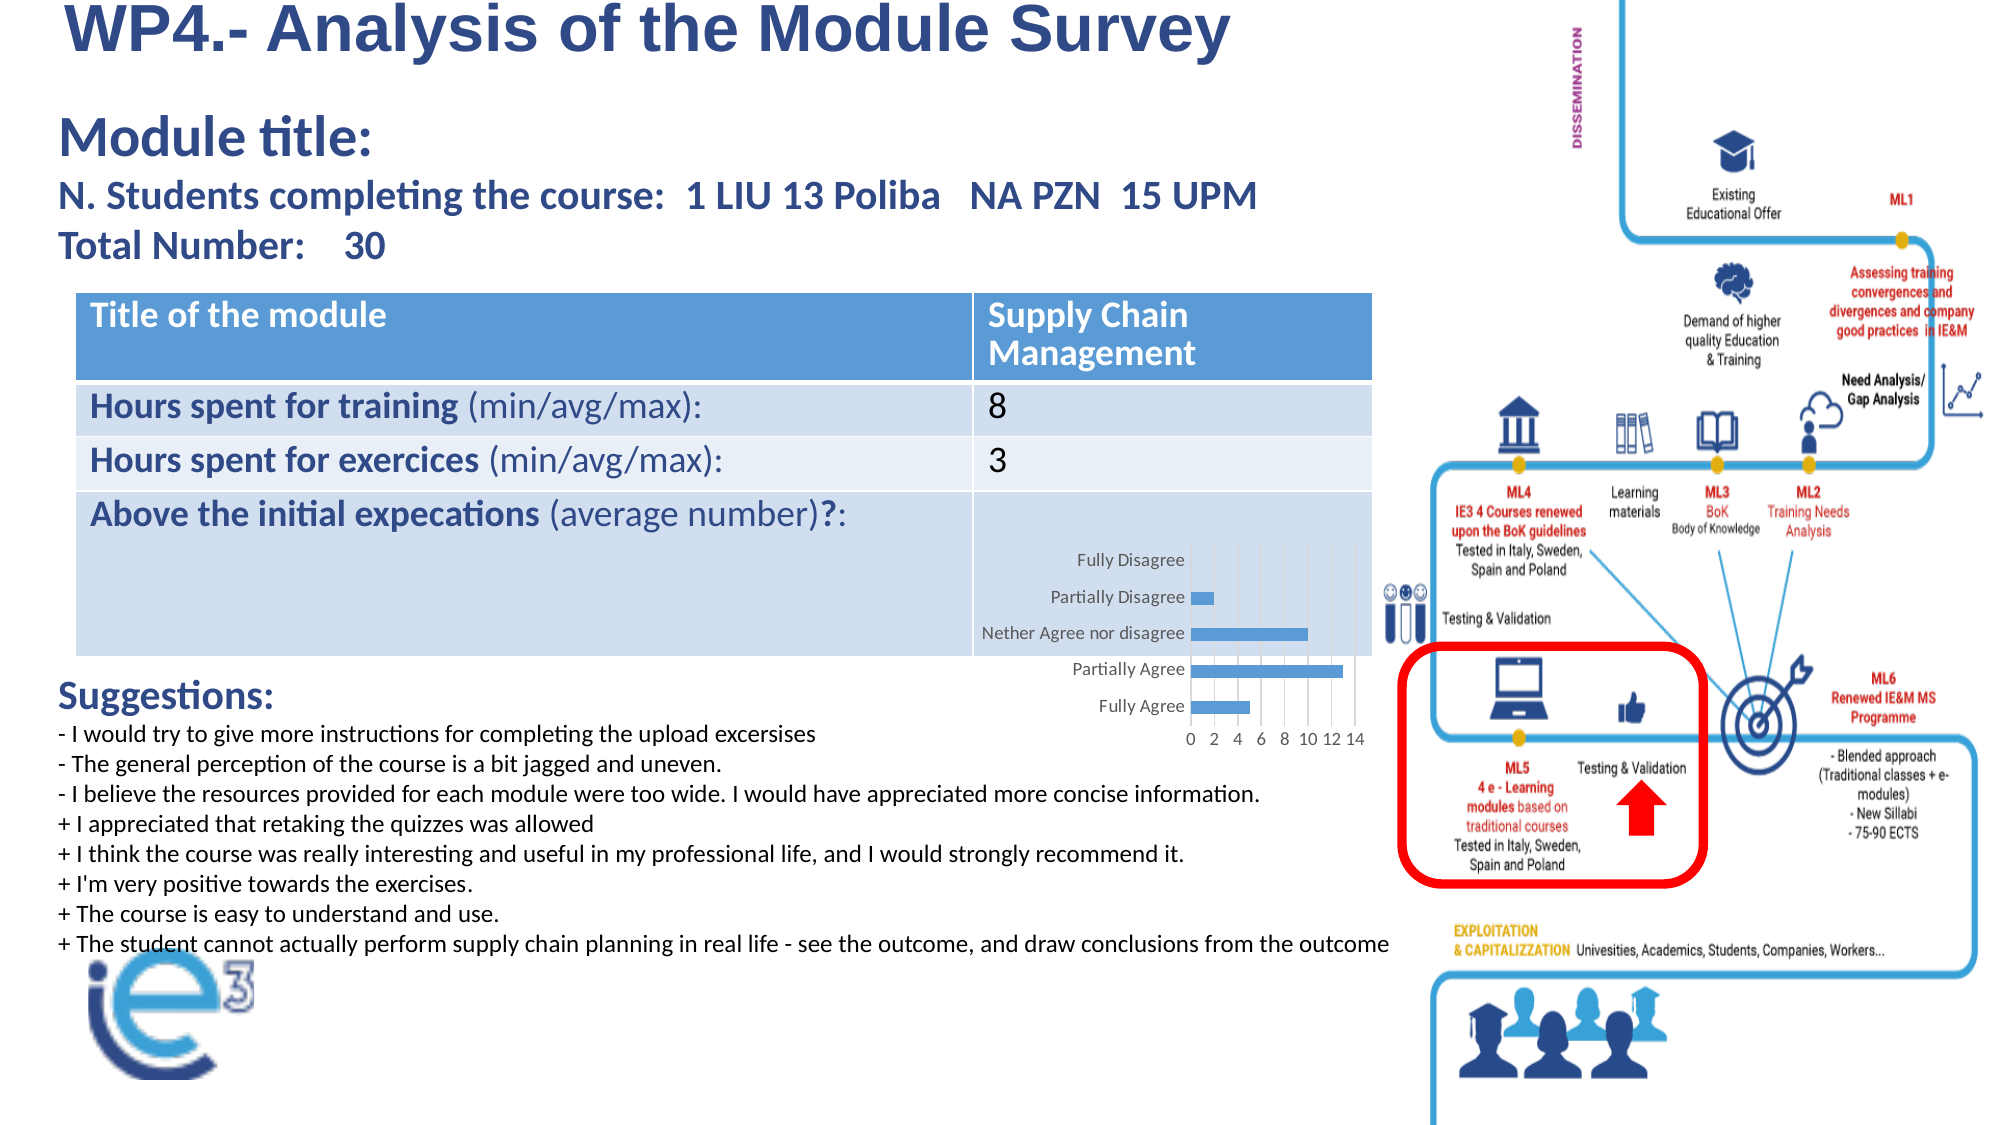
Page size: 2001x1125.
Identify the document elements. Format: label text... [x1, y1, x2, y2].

list WP4.- Analysis of the Module Survey [31, 0, 1377, 166]
picture [88, 948, 255, 1080]
text_box Module title: N. Students completing the course: 1 LIU 13 Poliba NA PZN 15 UPM Total Number: 30 Suggestions: - I would try to give more instructions for completing the upload excersises - The general perception of the course is a bit jagged and uneven. - I believe the resources provided for each module were too wide. I would have appreciated more concise information. + I appreciated that retaking the quizzes was allowed + I think the course was really interesting and useful in my professional life, and I would strongly recommend it. + I'm very positive towards the exercises. + The course is easy to understand and use. + The student cannot actually perform supply chain planning in real life - see the outcome, and draw conclusions from the outcome [43, 90, 1377, 1015]
picture [1377, 0, 2000, 1125]
chart [973, 539, 1373, 755]
